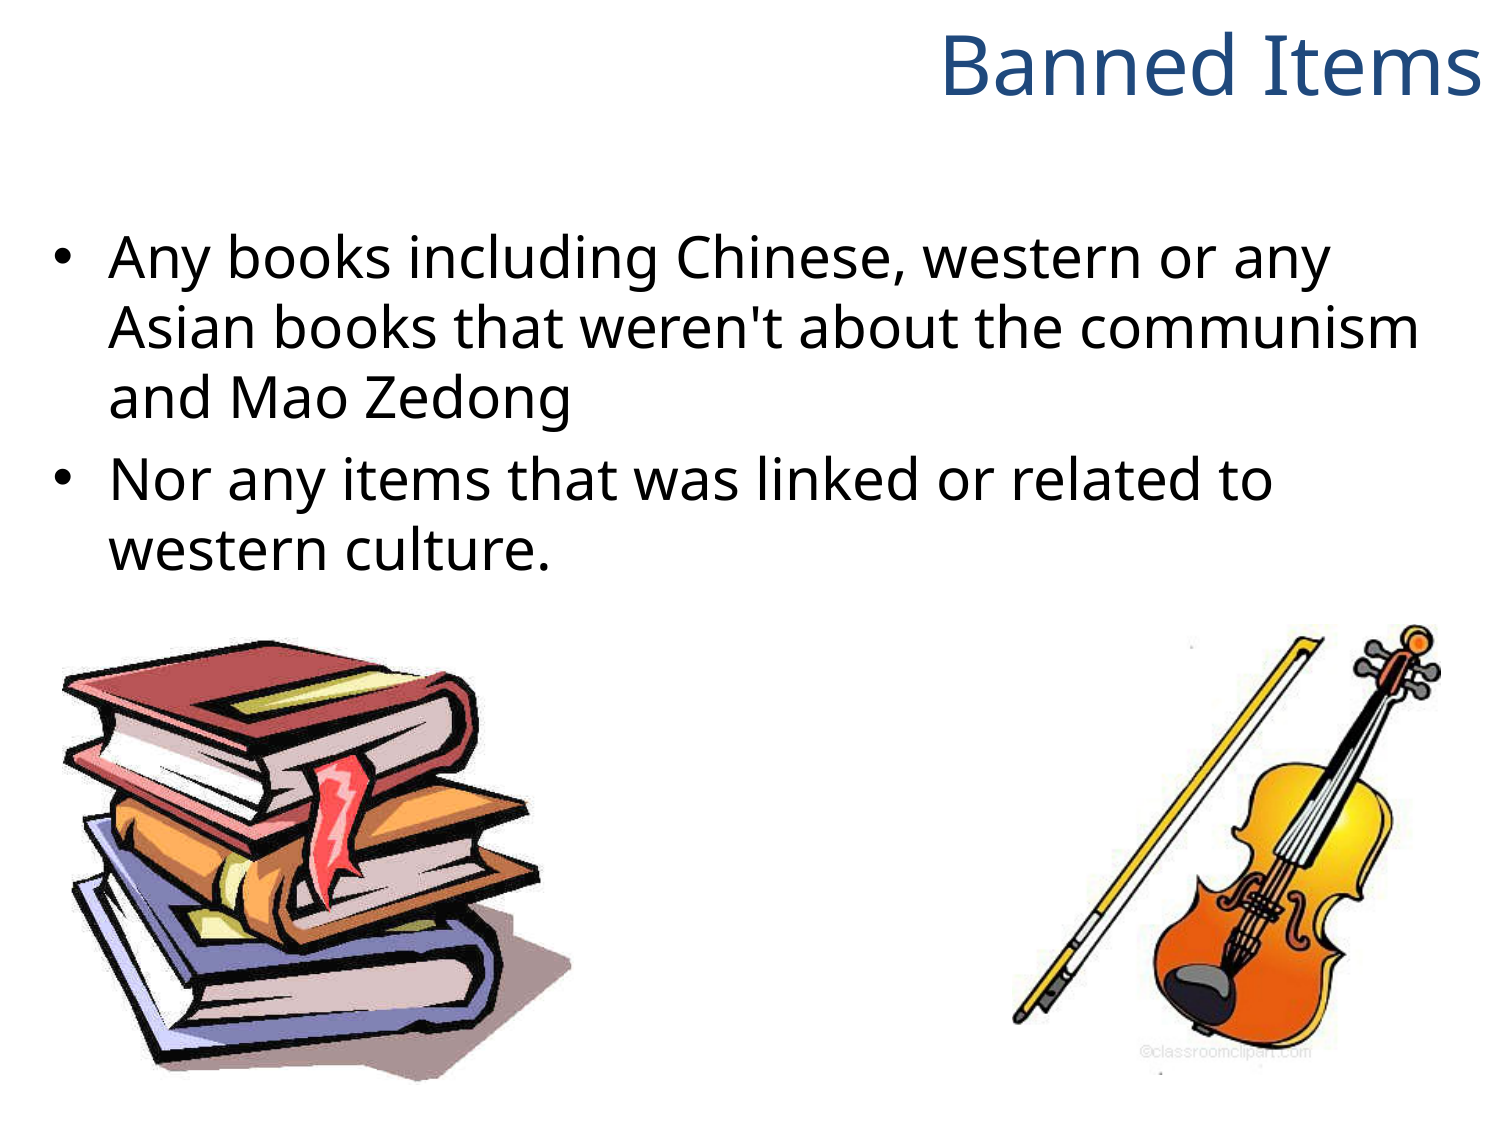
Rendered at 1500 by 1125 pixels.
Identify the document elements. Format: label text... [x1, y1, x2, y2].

picture [1012, 624, 1441, 1076]
picture [62, 637, 576, 1086]
text_box Banned Items [0, 0, 1500, 125]
list Any books including Chinese, western or any Asian books that weren't about the communism and Mao Zedong Nor any items that was linked or related to western culture. [37, 212, 1463, 613]
